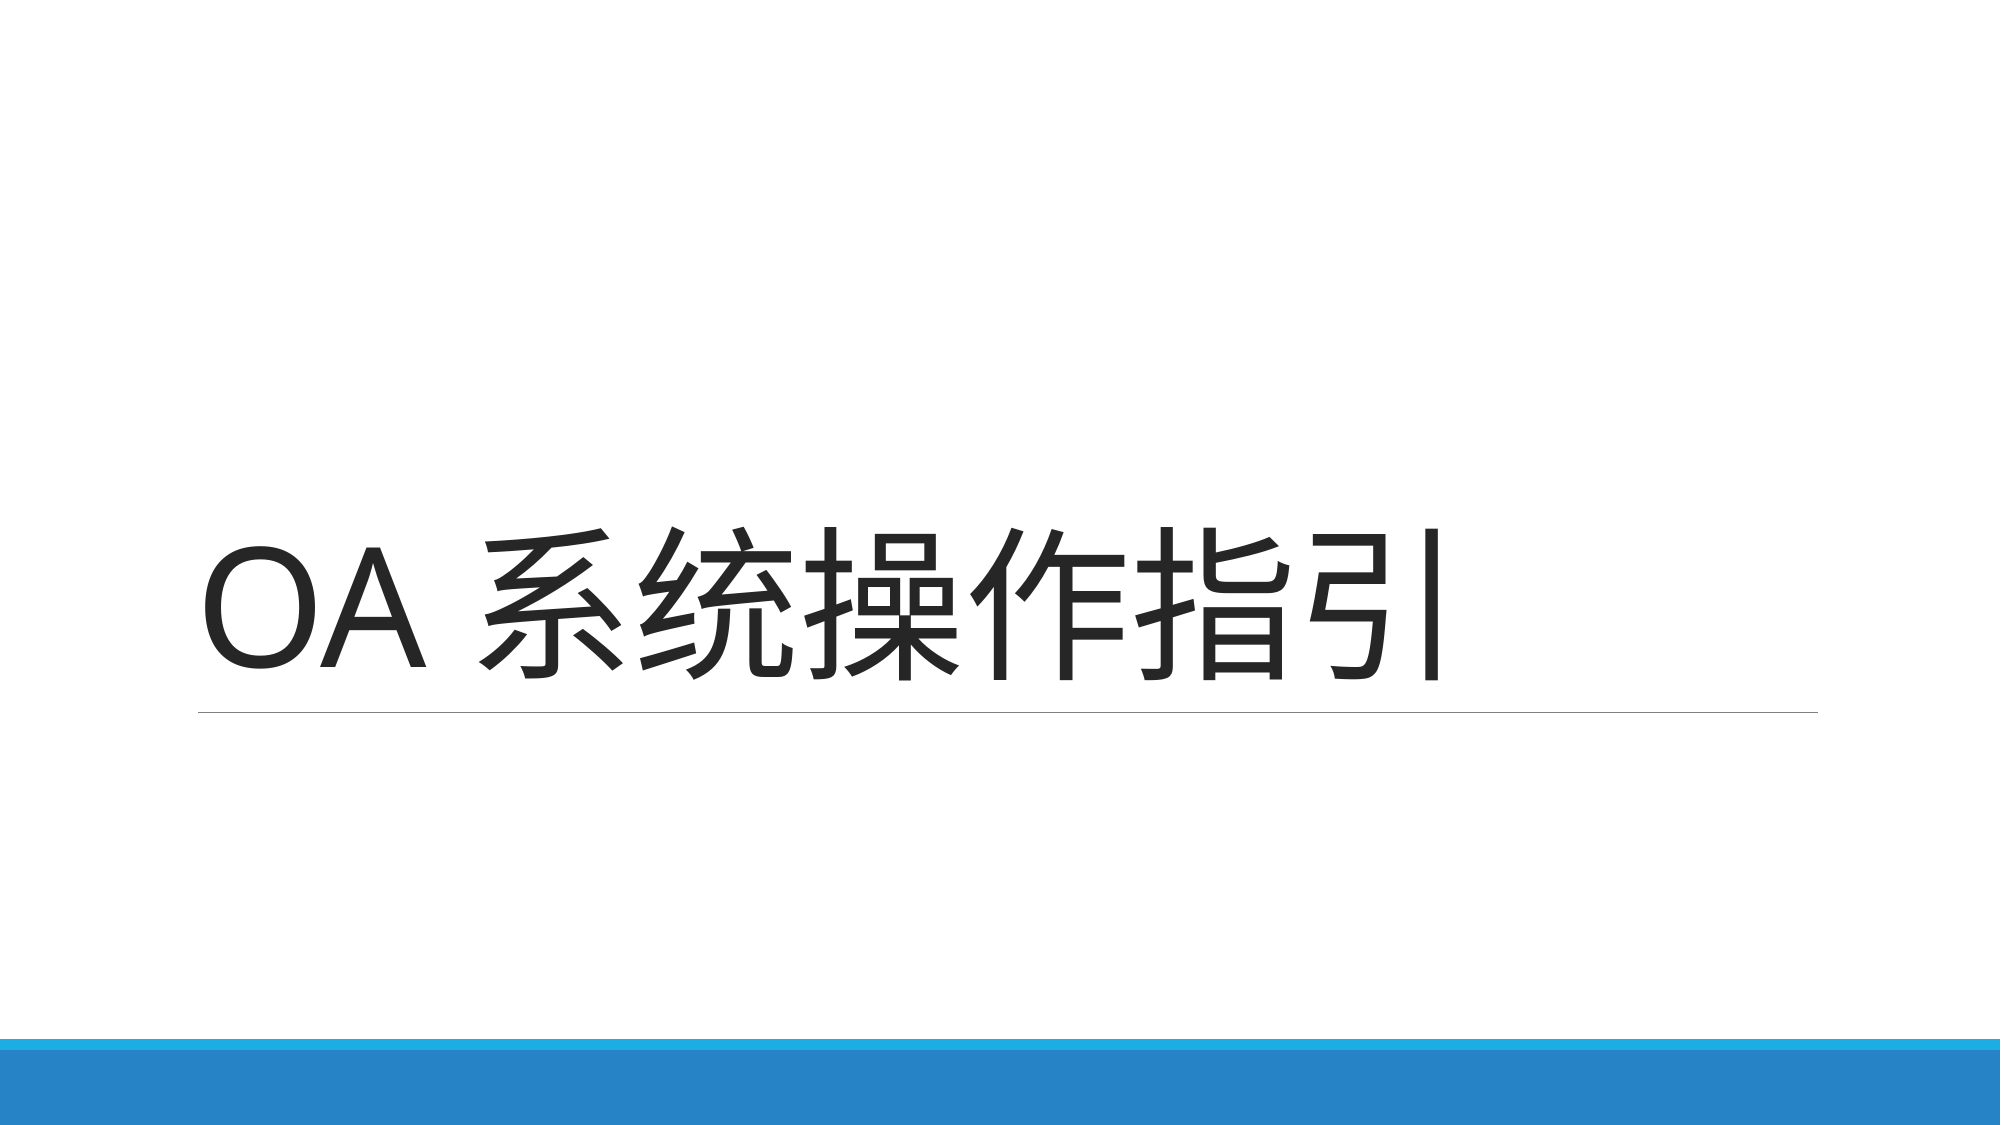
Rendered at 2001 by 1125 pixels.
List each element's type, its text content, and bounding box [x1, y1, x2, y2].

title OA系统操作指引 [180, 124, 1830, 710]
